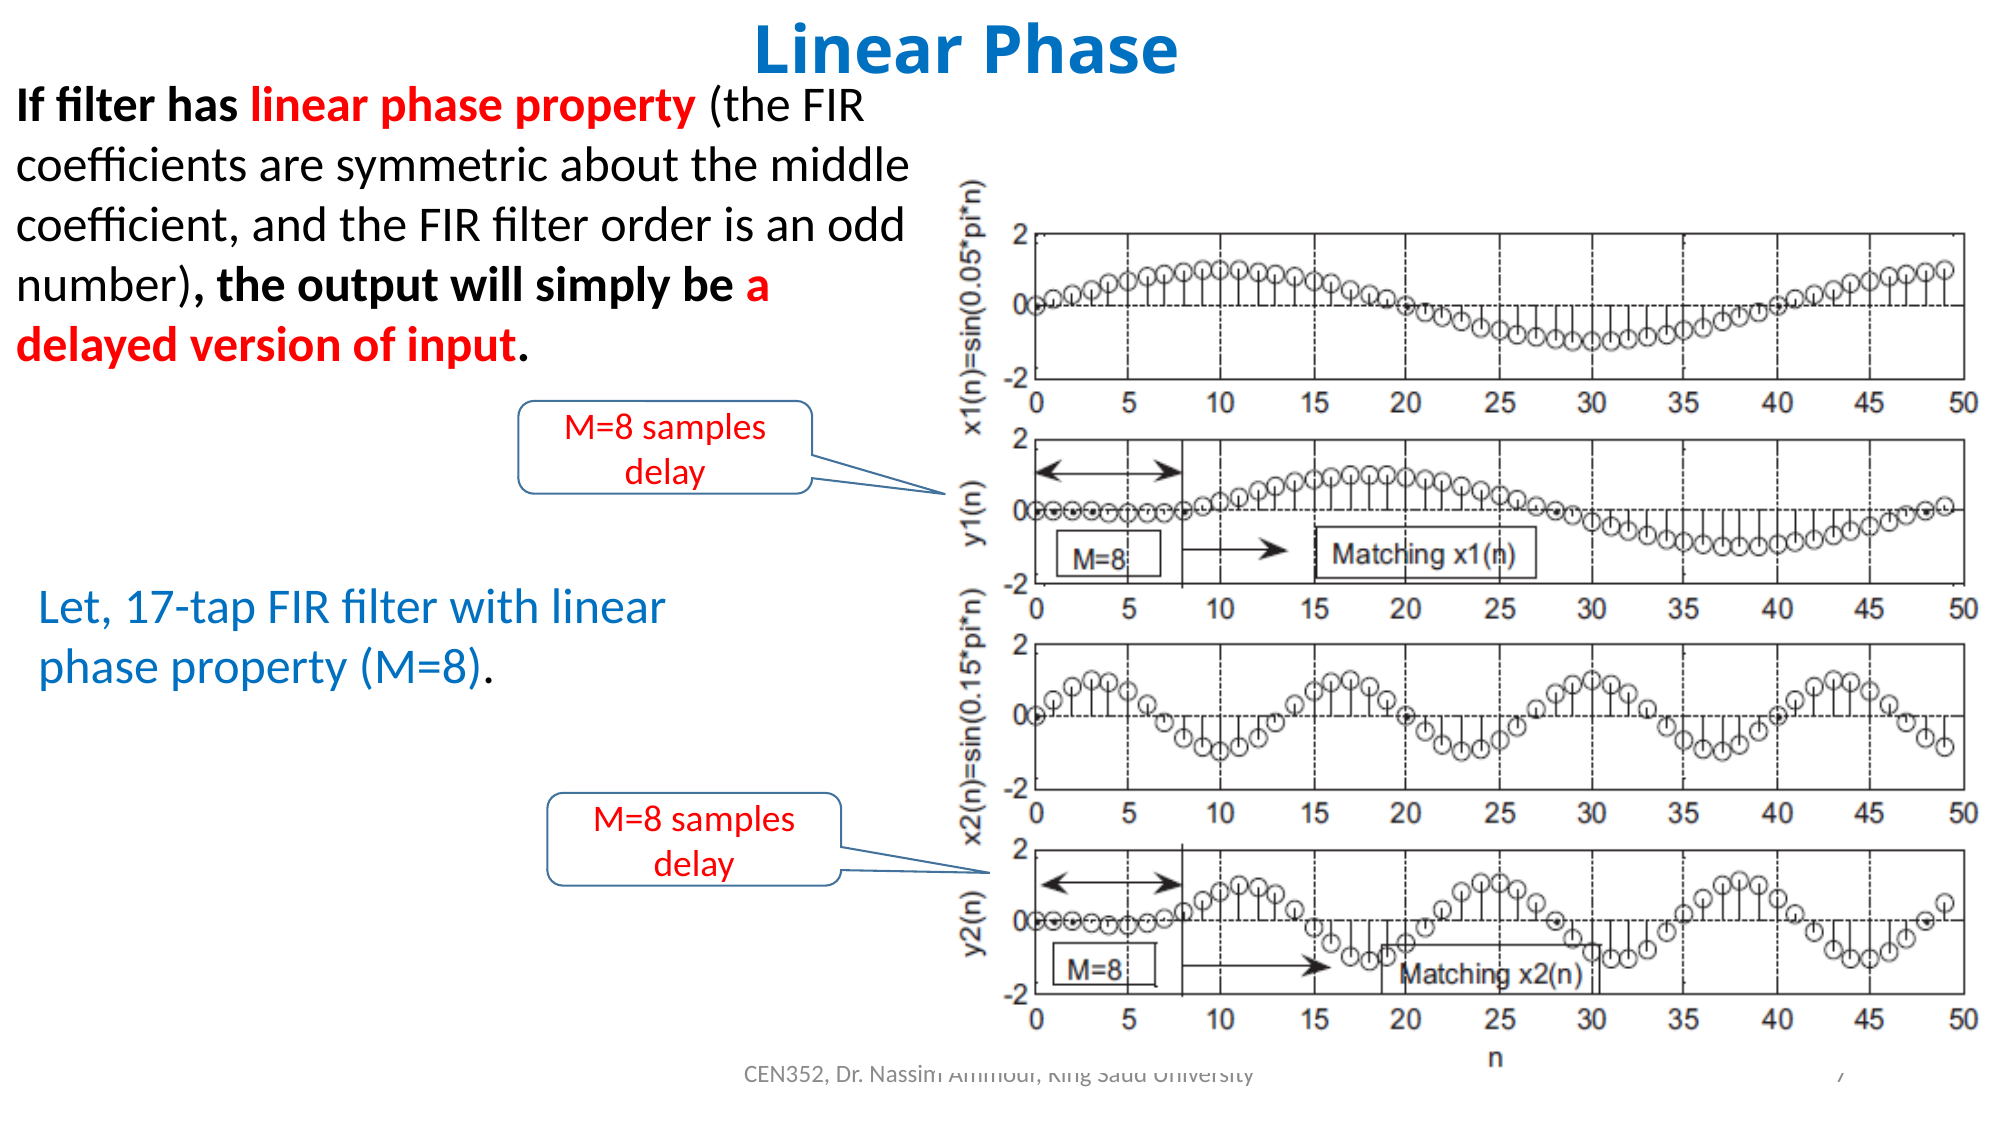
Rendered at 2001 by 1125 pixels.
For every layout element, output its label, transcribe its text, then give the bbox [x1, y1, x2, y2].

footer CEN352, Dr. Nassim Ammour, King Saud University [662, 1042, 1338, 1103]
text_box Linear Phase [737, 0, 1195, 95]
text_box M=8 samples delay [517, 399, 934, 495]
text_box M=8 samples delay [546, 791, 934, 887]
picture [934, 167, 2000, 1073]
text_box If filter has linear phase property (the FIR coefficients are symmetric about the middle coefficient, and the FIR filter order is an odd number), the output will simply be a delayed version of input. [1, 64, 936, 380]
text_box Let, 17-tap FIR filter with linear phase property (M=8). [23, 565, 805, 701]
slide_number 7 [1412, 1073, 1863, 1103]
